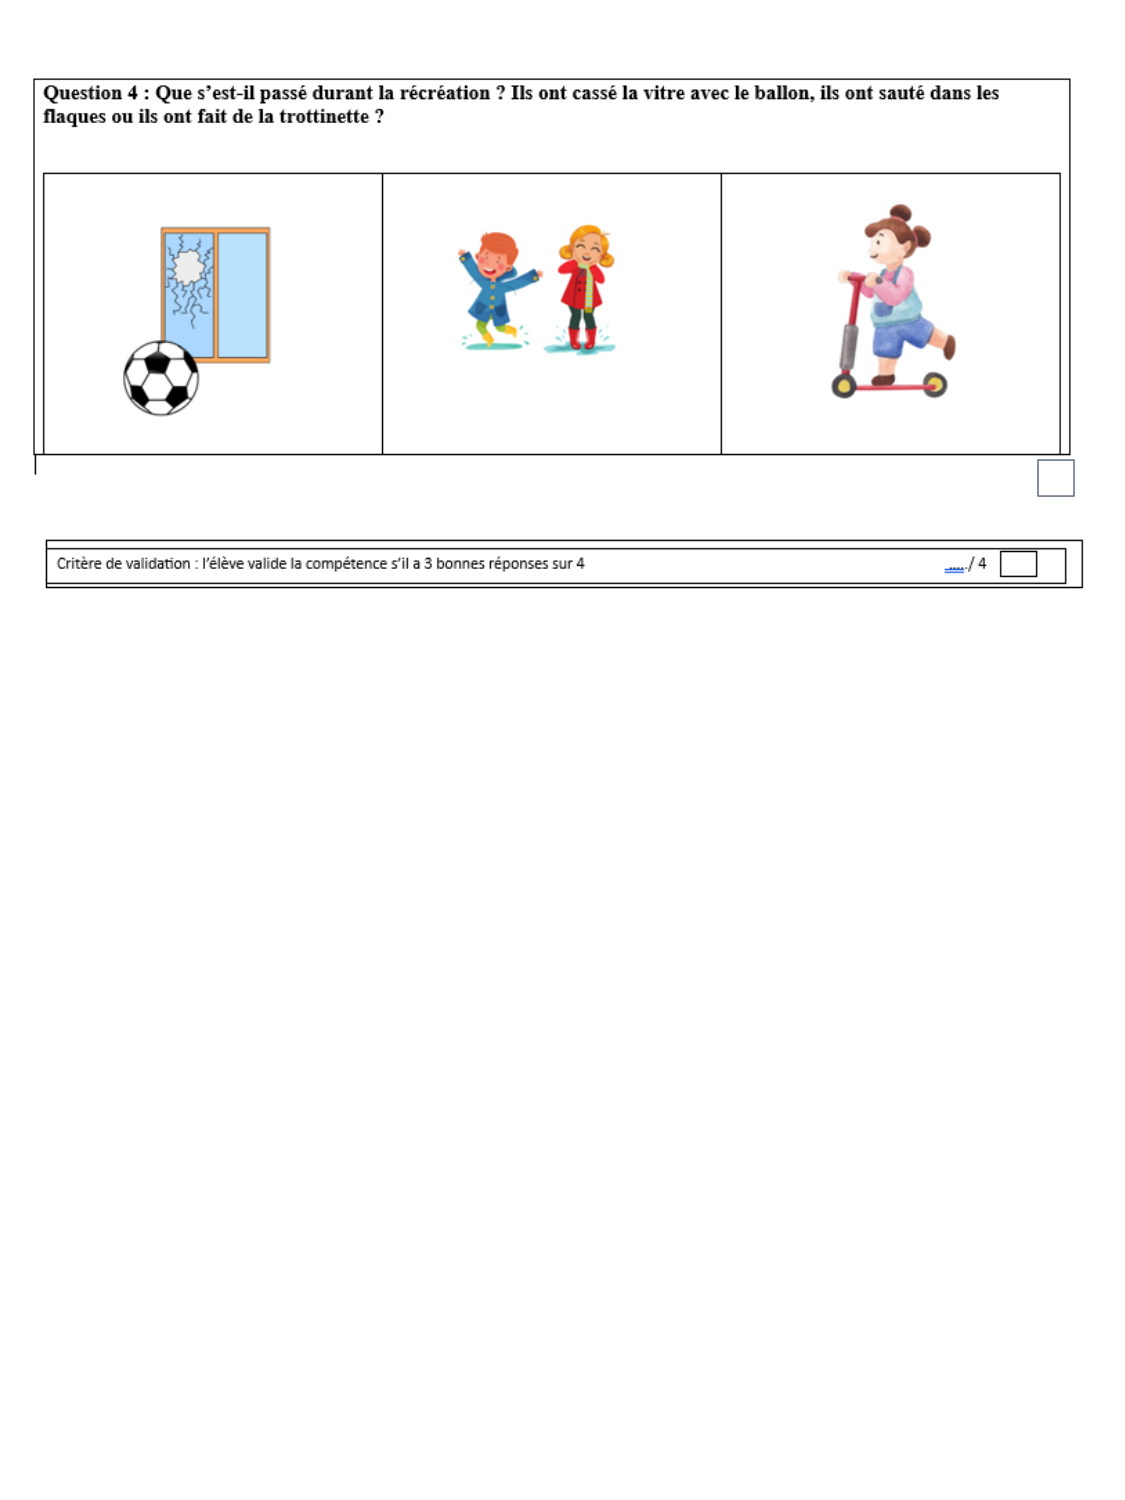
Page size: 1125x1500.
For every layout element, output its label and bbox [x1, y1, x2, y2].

picture [27, 69, 1097, 606]
